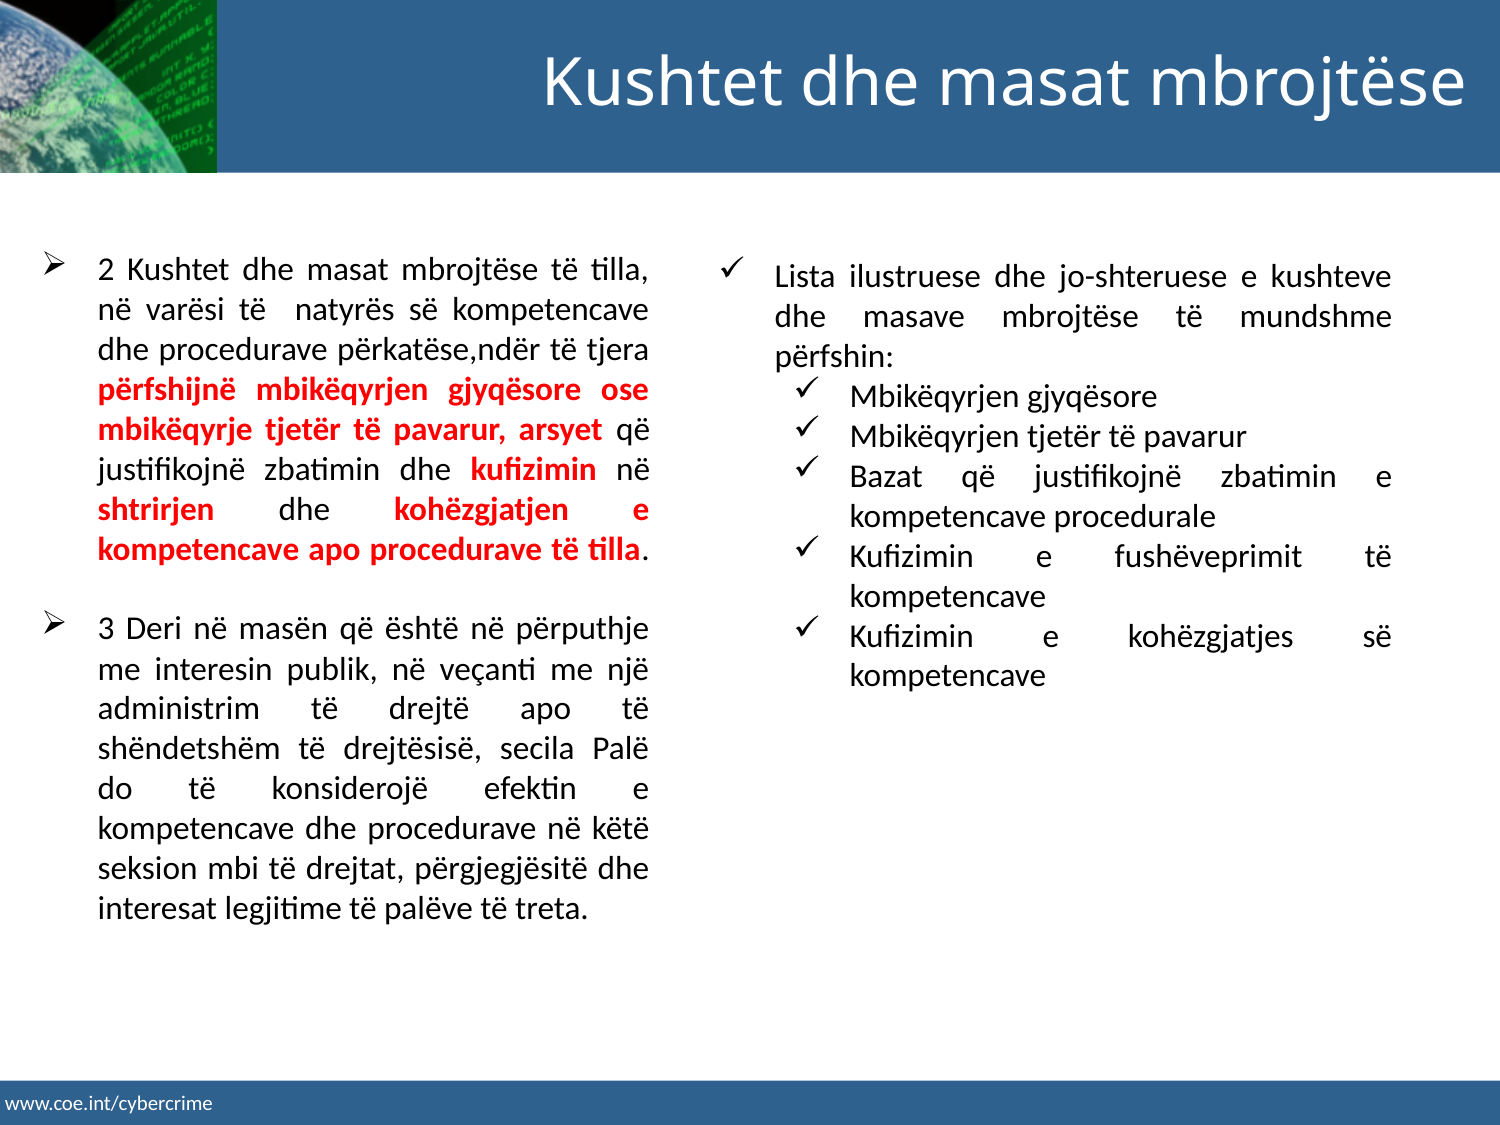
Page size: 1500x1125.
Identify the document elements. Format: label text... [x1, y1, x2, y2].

text_box Lista ilustruese dhe jo-shteruese e kushteve dhe masave mbrojtëse të mundshme përfshin: Mbikëqyrjen gjyqësore Mbikëqyrjen tjetër të pavarur Bazat që justifikojnë zbatimin e kompetencave procedurale Kufizimin e fushëveprimit të kompetencave Kufizimin e kohëzgjatjes së kompetencave [703, 247, 1408, 701]
text_box Kushtet dhe masat mbrojtëse [230, 31, 1483, 126]
text_box 2 Kushtet dhe masat mbrojtëse të tilla, në varësi të natyrës së kompetencave dhe procedurave përkatëse,ndër të tjera përfshijnë mbikëqyrjen gjyqësore ose mbikëqyrje tjetër të pavarur, arsyet që justifikojnë zbatimin dhe kufizimin në shtrirjen dhe kohëzgjatjen e kompetencave apo procedurave të tilla. 3 Deri në masën që është në përputhje me interesin publik, në veçanti me një administrim të drejtë apo të shëndetshëm të drejtësisë, secila Palë do të konsiderojë efektin e kompetencave dhe procedurave në këtë seksion mbi të drejtat, përgjegjësitë dhe interesat legjitime të palëve të treta. [26, 240, 665, 934]
picture [0, 0, 217, 173]
